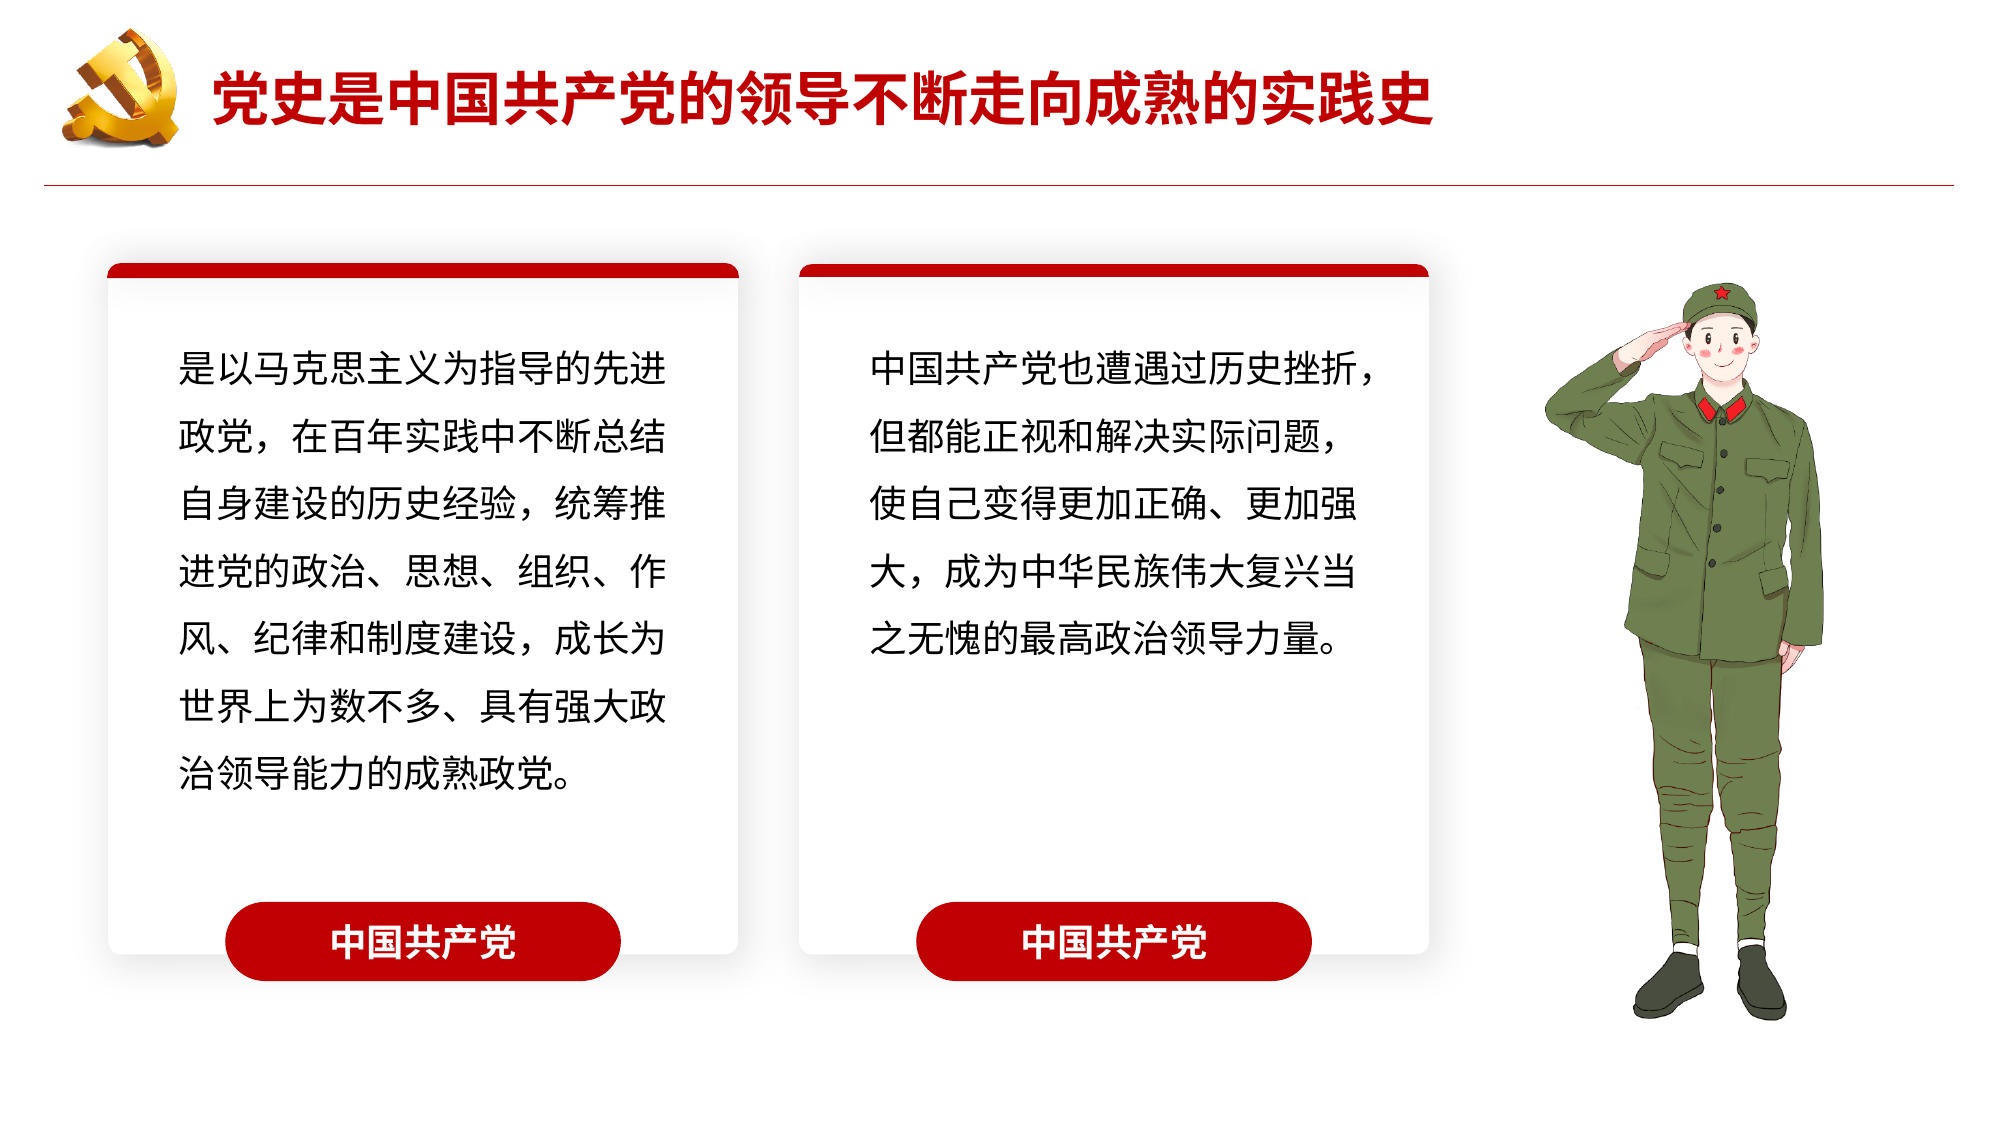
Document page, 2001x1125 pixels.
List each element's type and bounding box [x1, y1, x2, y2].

text_box [799, 264, 1427, 981]
picture [59, 28, 179, 151]
picture [1427, 166, 2000, 1125]
text_box [108, 264, 738, 981]
